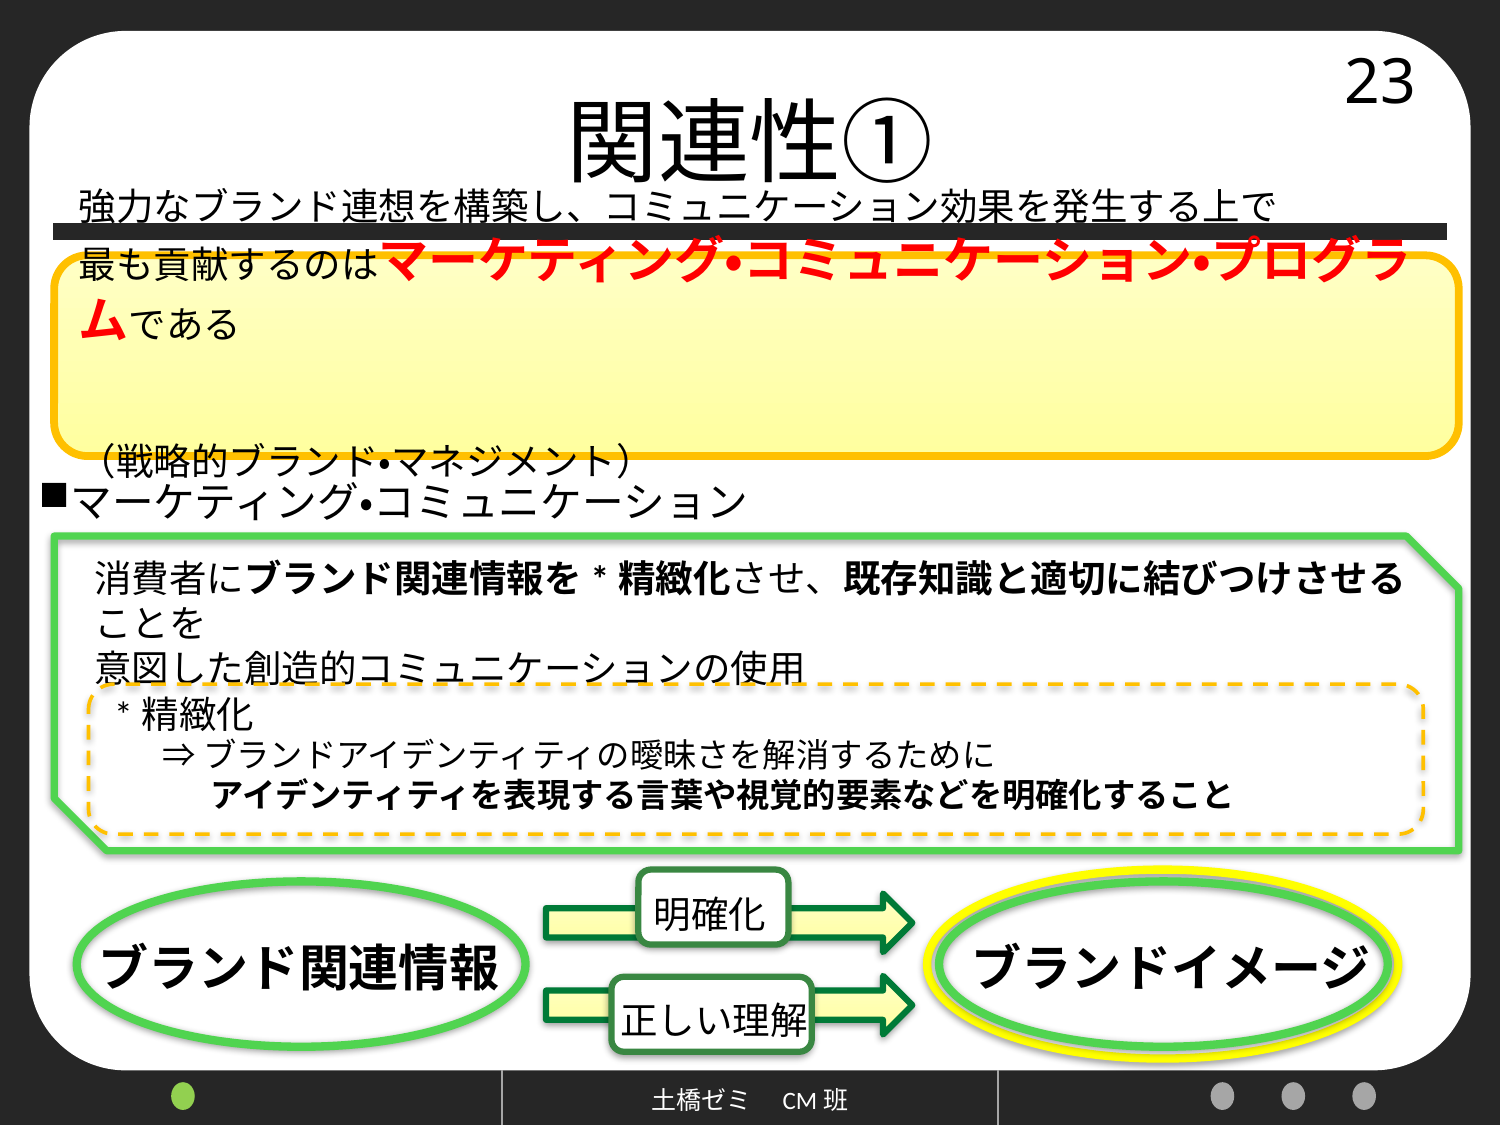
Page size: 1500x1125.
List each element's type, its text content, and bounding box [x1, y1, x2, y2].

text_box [545, 975, 913, 1053]
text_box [53, 467, 1459, 851]
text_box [545, 869, 913, 953]
slide_number 23 [1080, 53, 1431, 114]
title 関連性① [75, 45, 1425, 233]
text_box 強力なブランド連想を構築し、コミュニケーション効果を発生する上で 最も貢献するのはマーケティング・コミュニケーション・プログラムである （戦略的ブランド・マネジメント） [51, 253, 1461, 459]
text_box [76, 881, 526, 1047]
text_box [88, 683, 1436, 835]
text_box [926, 869, 1399, 1059]
footer 土橋ゼミ CM班 [512, 1069, 988, 1125]
